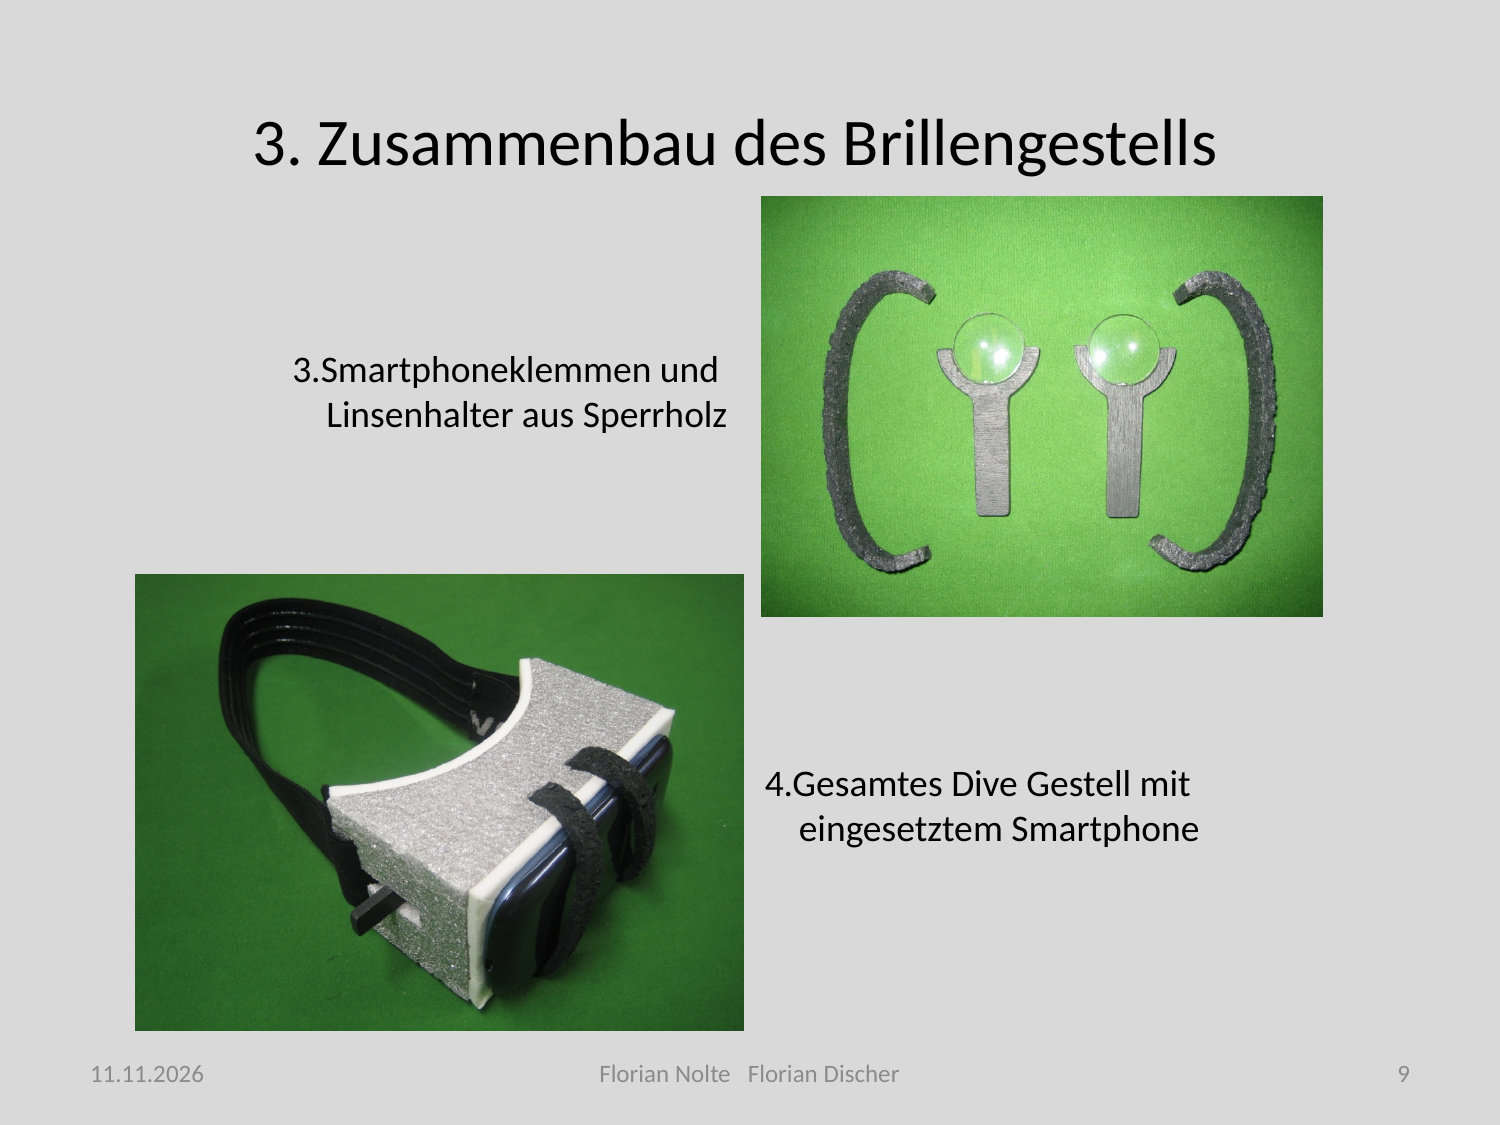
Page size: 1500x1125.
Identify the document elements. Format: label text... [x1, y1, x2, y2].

title 3. Zusammenbau des Brillengestells [75, 45, 1425, 233]
footer Florian Nolte Florian Discher [512, 1042, 988, 1103]
picture [135, 574, 745, 1031]
slide_number 9 [1074, 1042, 1425, 1103]
text_box 4.Gesamtes Dive Gestell mit eingesetztem Smartphone [750, 751, 1306, 902]
text_box 3.Smartphoneklemmen und Linsenhalter aus Sperrholz [277, 338, 756, 443]
picture [761, 196, 1323, 618]
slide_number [75, 1042, 425, 1103]
